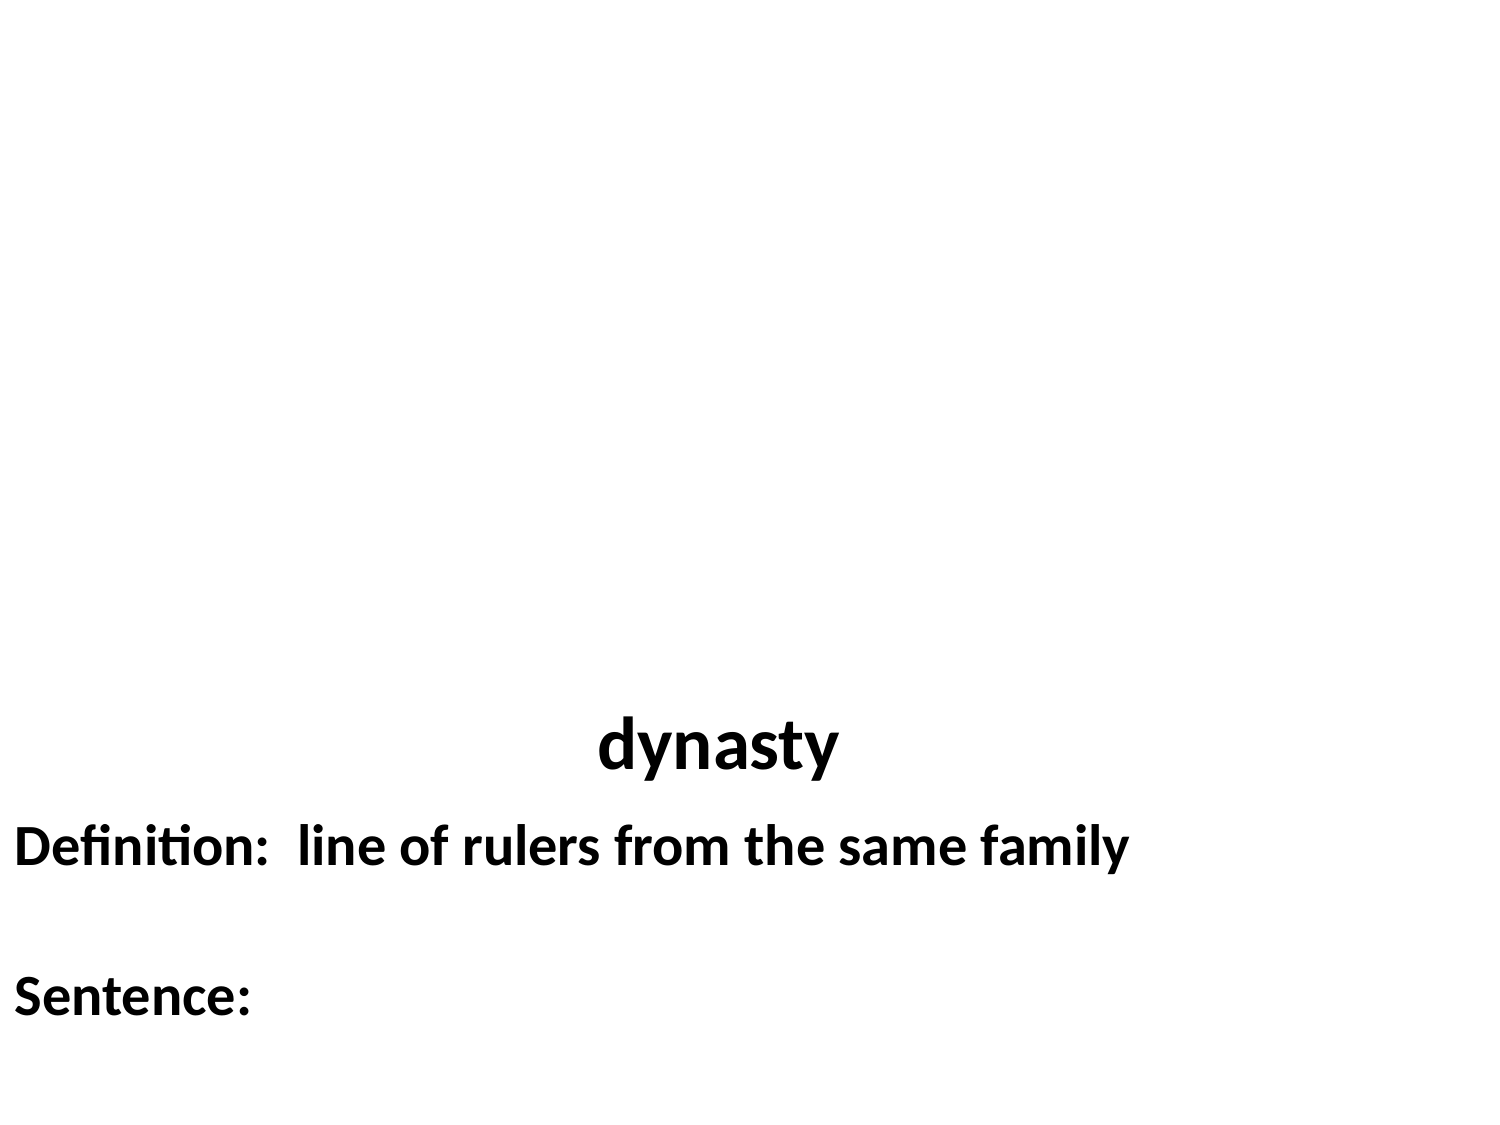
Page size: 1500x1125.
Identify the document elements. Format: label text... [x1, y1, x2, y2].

text_box Sentence: [0, 950, 1500, 1035]
text_box dynasty [312, 687, 1125, 793]
text_box Definition: line of rulers from the same family [0, 800, 1500, 885]
